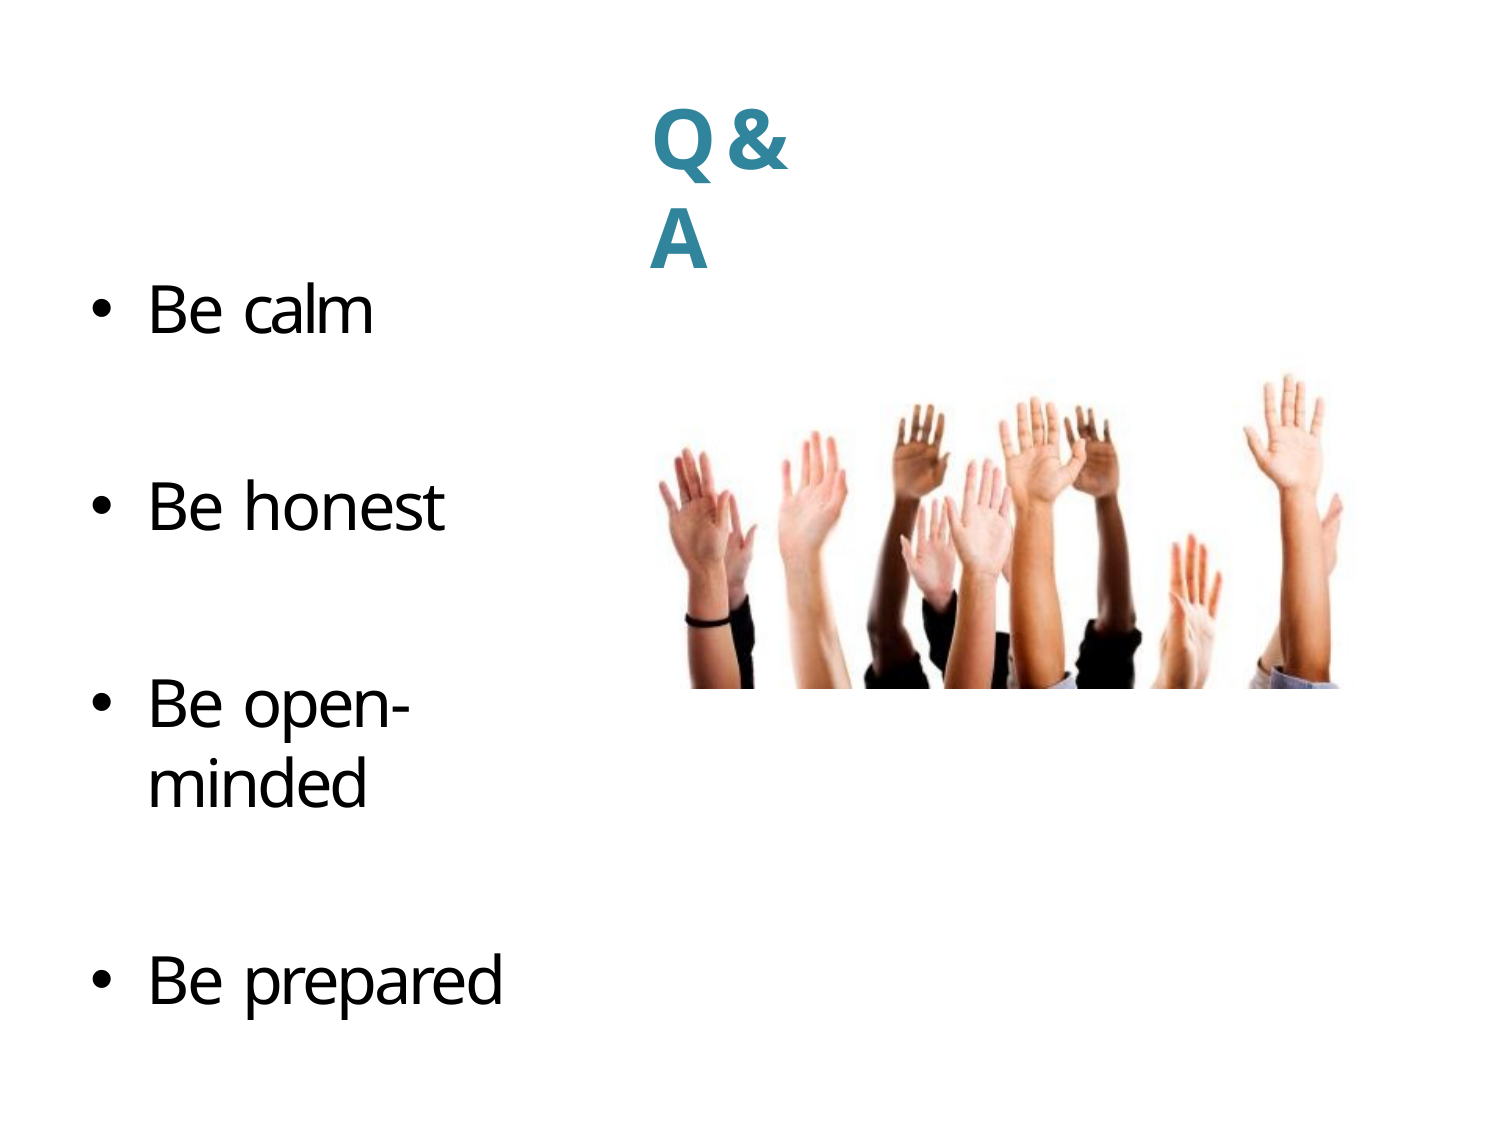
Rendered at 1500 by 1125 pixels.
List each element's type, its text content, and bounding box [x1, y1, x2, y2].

text_box Be calm Be honest Be open-minded Be prepared [87, 265, 594, 1018]
text_box [655, 353, 1356, 690]
title Q&A [647, 83, 853, 286]
